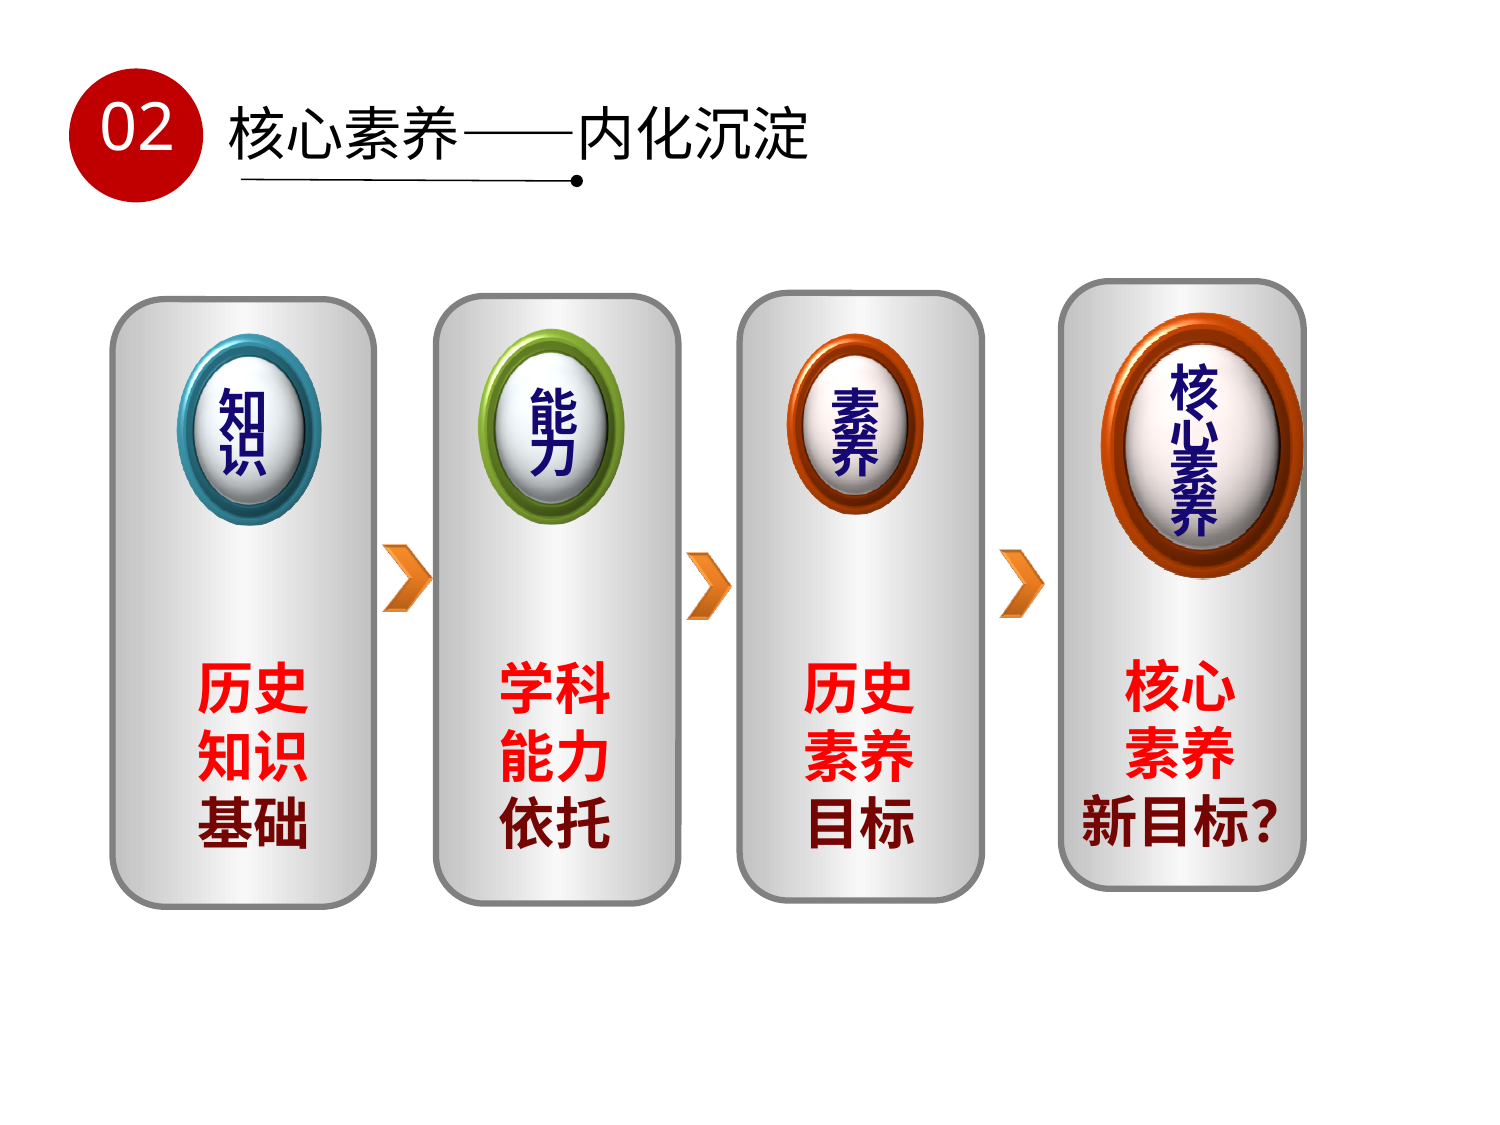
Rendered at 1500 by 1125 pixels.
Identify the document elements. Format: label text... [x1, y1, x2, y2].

text_box 历史 知识 基础 [133, 647, 374, 863]
text_box 历史 素养 目标 [739, 647, 980, 863]
text_box [112, 299, 374, 907]
text_box 02 [85, 76, 204, 171]
text_box [739, 292, 983, 901]
picture [176, 332, 322, 526]
text_box 核心 素养 新目标？ [1031, 644, 1330, 860]
text_box [66, 88, 196, 205]
picture [1099, 312, 1304, 581]
text_box 核心素养——内化沉淀 [212, 89, 882, 175]
text_box [1065, 860, 1300, 889]
picture [477, 328, 625, 525]
picture [382, 543, 434, 612]
text_box [100, 66, 172, 76]
text_box [1060, 281, 1304, 644]
text_box [435, 295, 679, 904]
picture [686, 551, 732, 620]
text_box 学科 能力 依托 [434, 647, 676, 863]
picture [999, 549, 1045, 618]
picture [786, 332, 924, 515]
